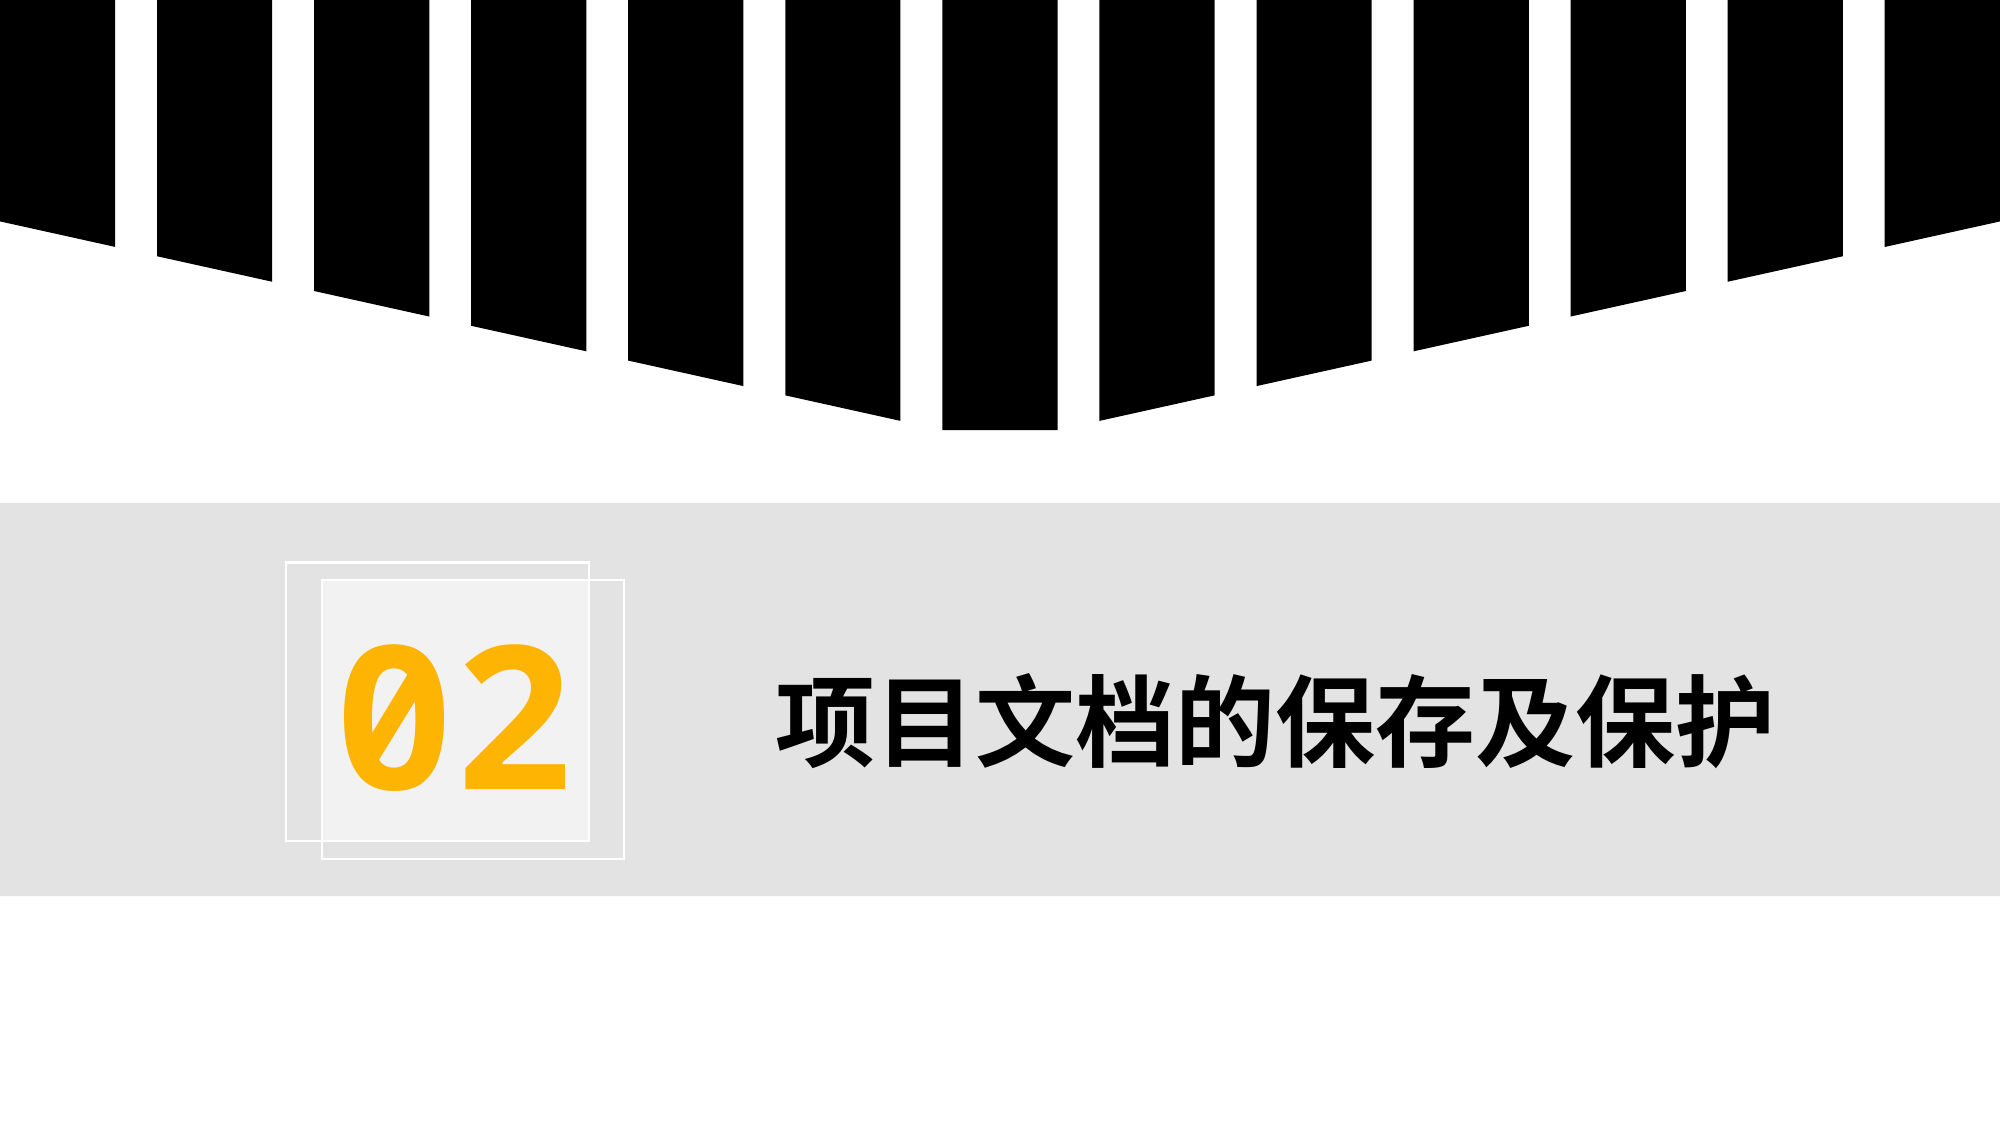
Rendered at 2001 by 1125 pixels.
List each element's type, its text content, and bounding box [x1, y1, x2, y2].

text_box 项目文档的保存及保护 [760, 651, 1791, 787]
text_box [286, 562, 624, 860]
